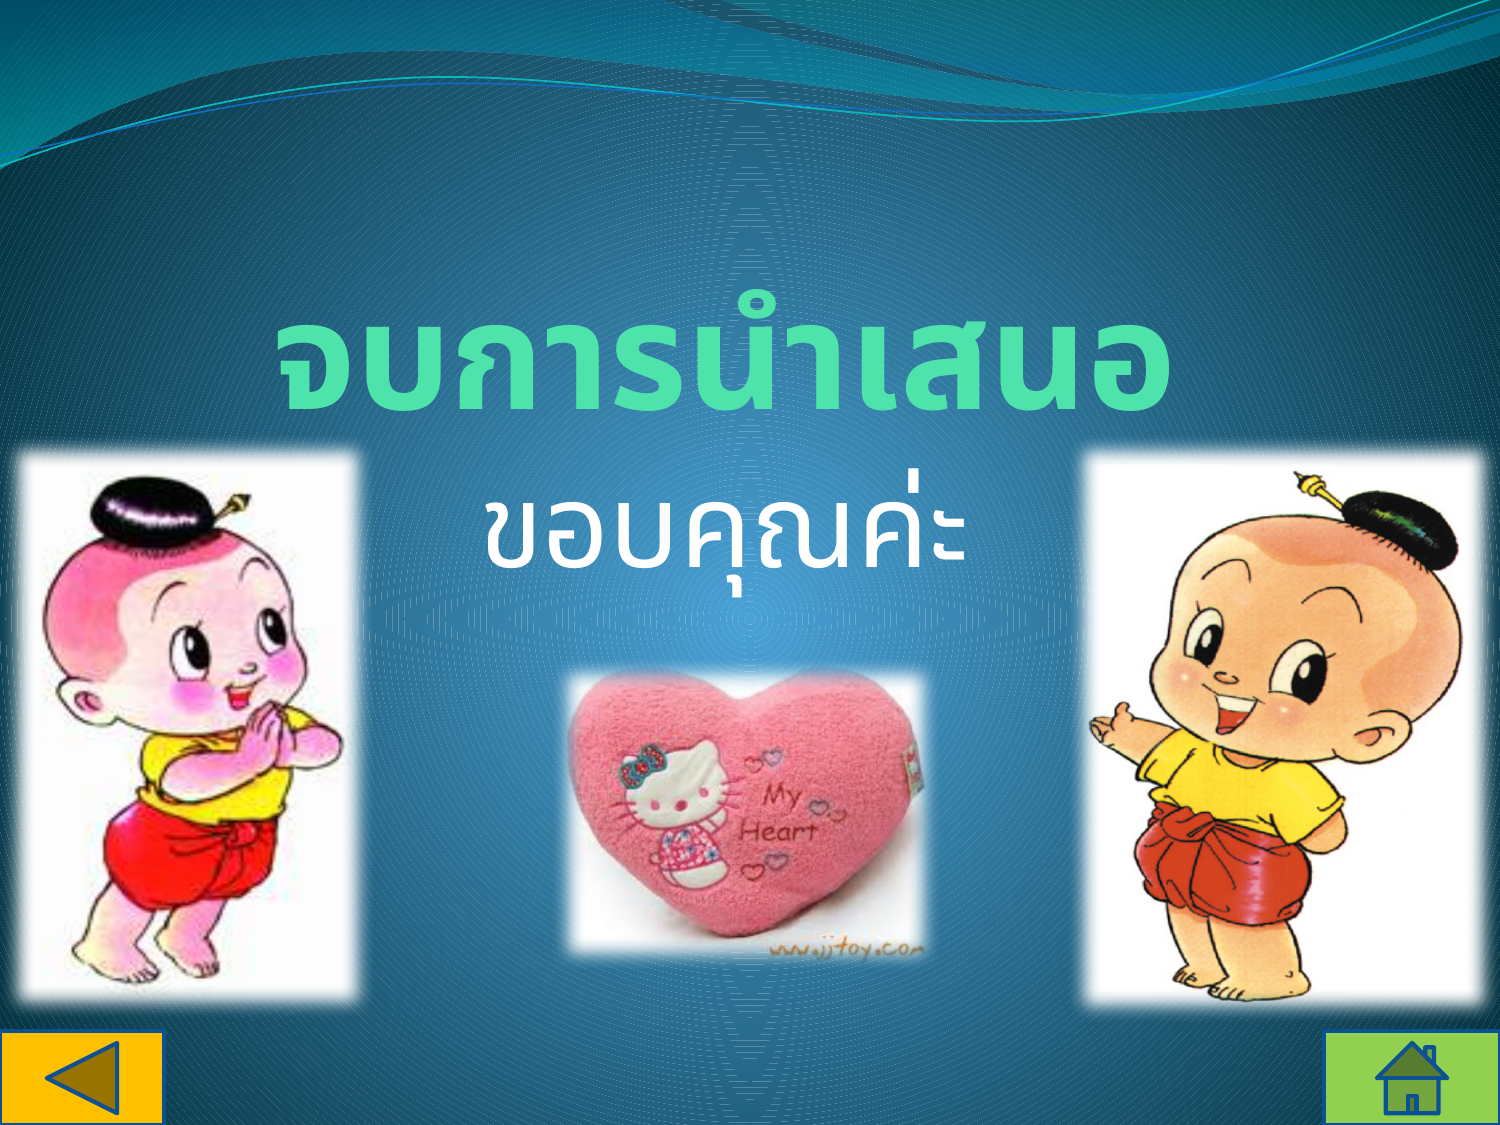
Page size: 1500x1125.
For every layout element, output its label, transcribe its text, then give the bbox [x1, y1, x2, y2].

list ขอบคุณค่ะ [381, 443, 1060, 692]
title จบการนำเสนอ [86, 215, 1363, 440]
text_box [0, 1031, 166, 1125]
picture [1066, 433, 1500, 1023]
picture [550, 656, 942, 973]
text_box [1322, 1033, 1500, 1125]
picture [0, 433, 376, 1020]
